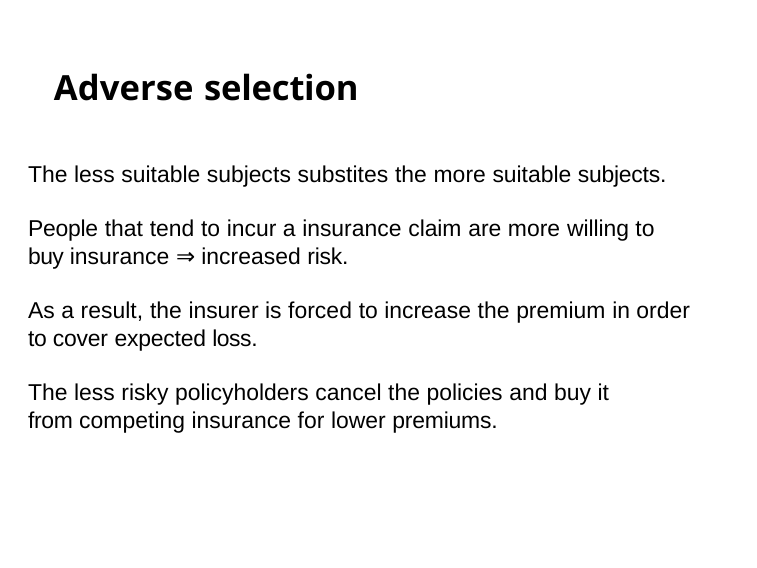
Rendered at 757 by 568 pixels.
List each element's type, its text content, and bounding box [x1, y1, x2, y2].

title Adverse selection [51, 36, 705, 134]
text_box The less suitable subjects substites the more suitable subjects. People that tend to incur a insurance claim are more willing to buy insurance ⇒ increased risk. As a result, the insurer is forced to increase the premium in order to cover expected loss. The less risky policyholders cancel the policies and buy it from competing insurance for lower premiums. [26, 157, 708, 433]
